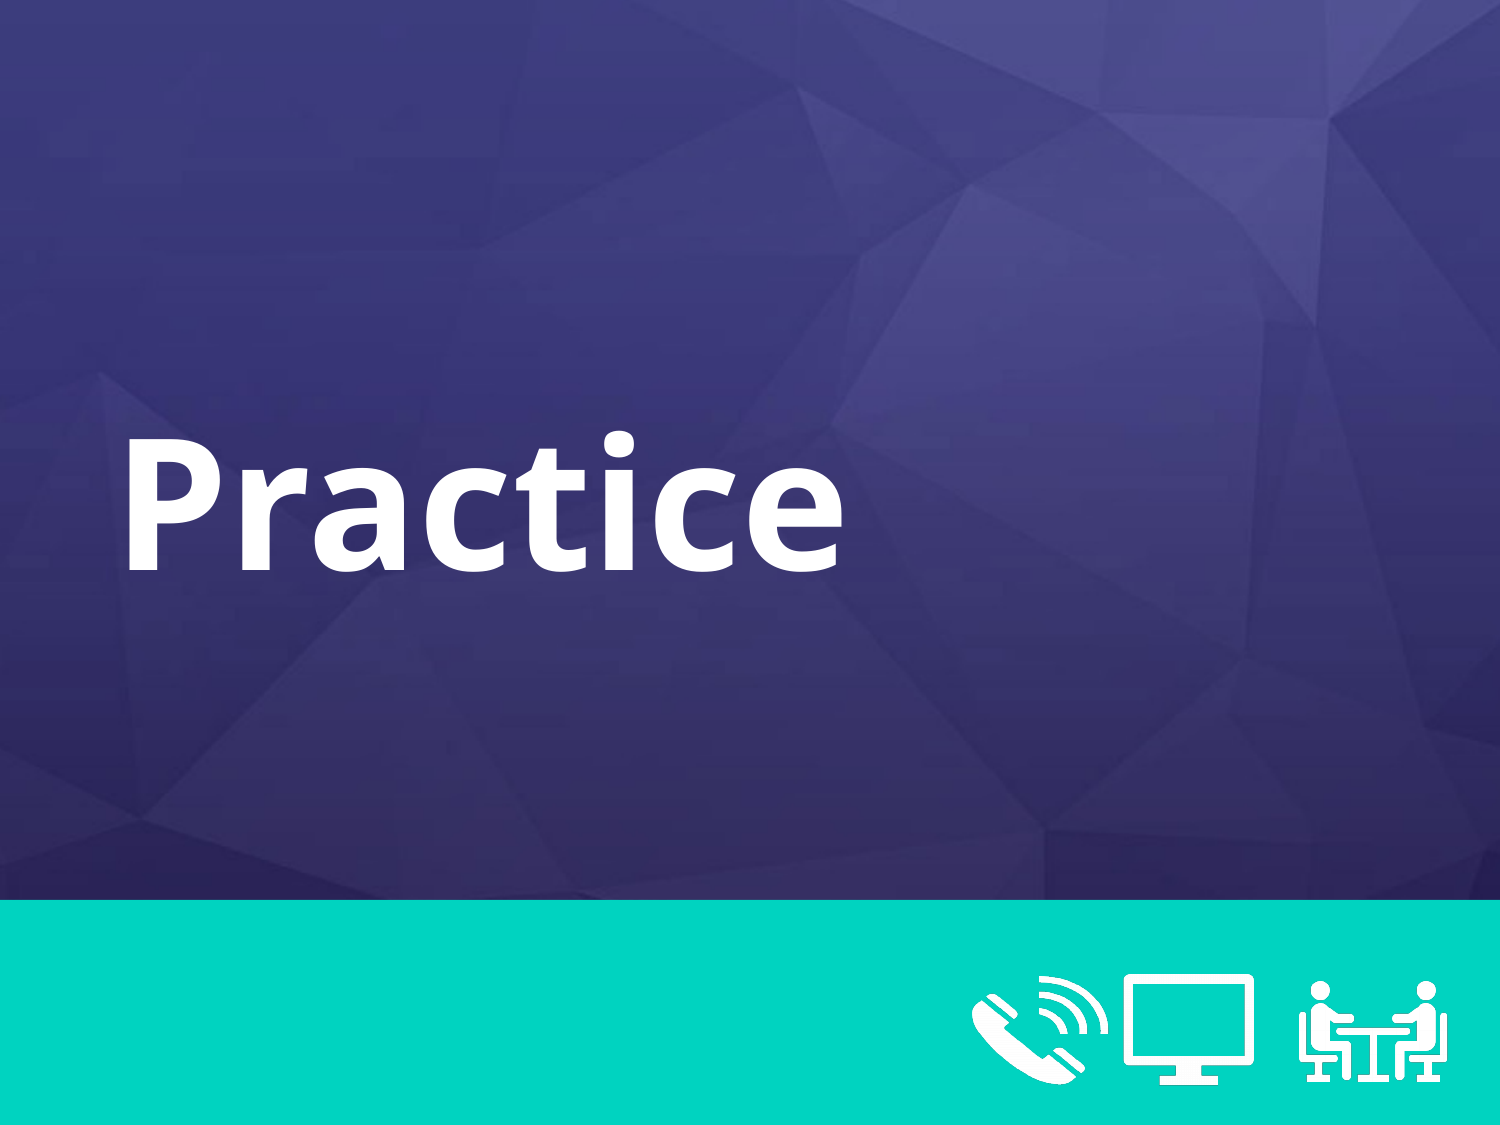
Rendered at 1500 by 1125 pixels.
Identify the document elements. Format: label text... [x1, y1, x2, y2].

picture [1279, 937, 1467, 1125]
picture [0, 0, 1500, 899]
list Practice [98, 404, 1342, 657]
picture [940, 951, 1267, 1110]
